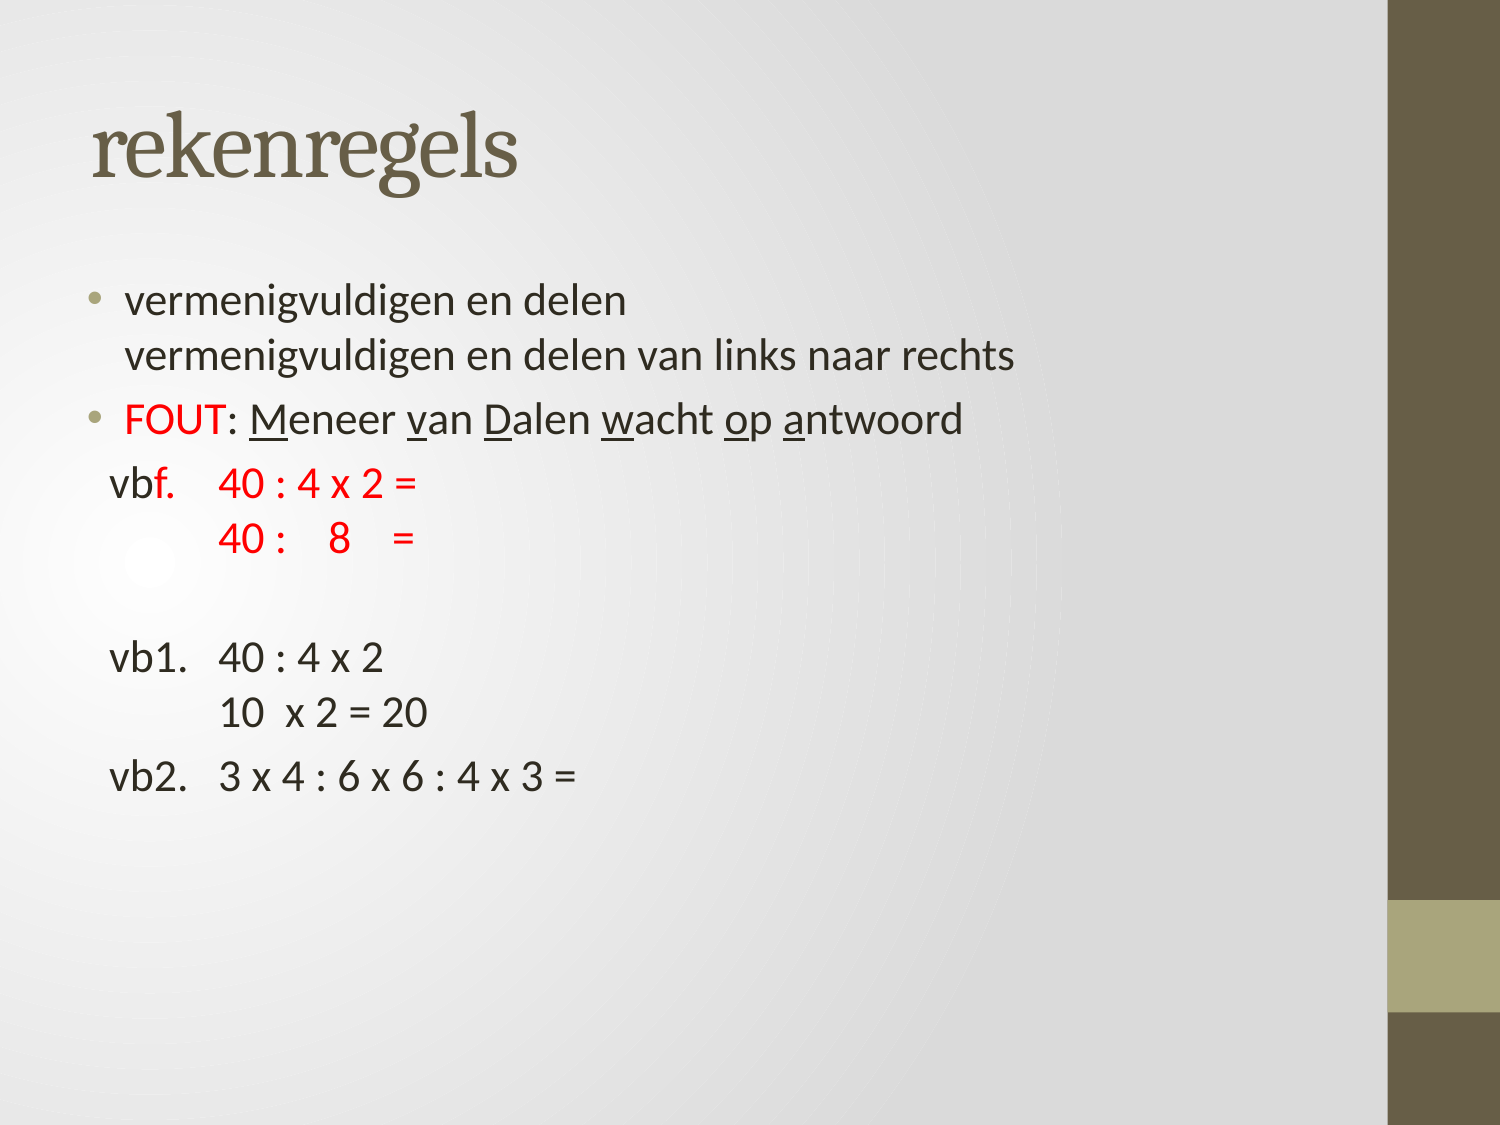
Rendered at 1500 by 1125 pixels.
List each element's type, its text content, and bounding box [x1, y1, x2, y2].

title rekenregels [75, 45, 1325, 233]
list vermenigvuldigen en delen vermenigvuldigen en delen van links naar rechts FOUT: Meneer van Dalen wacht op antwoord vbf. 40 : 4 x 2 = 40 : 8 = vb1. 40 : 4 x 2 10 x 2 = 20 vb2. 3 x 4 : 6 x 6 : 4 x 3 = [53, 262, 1447, 1005]
